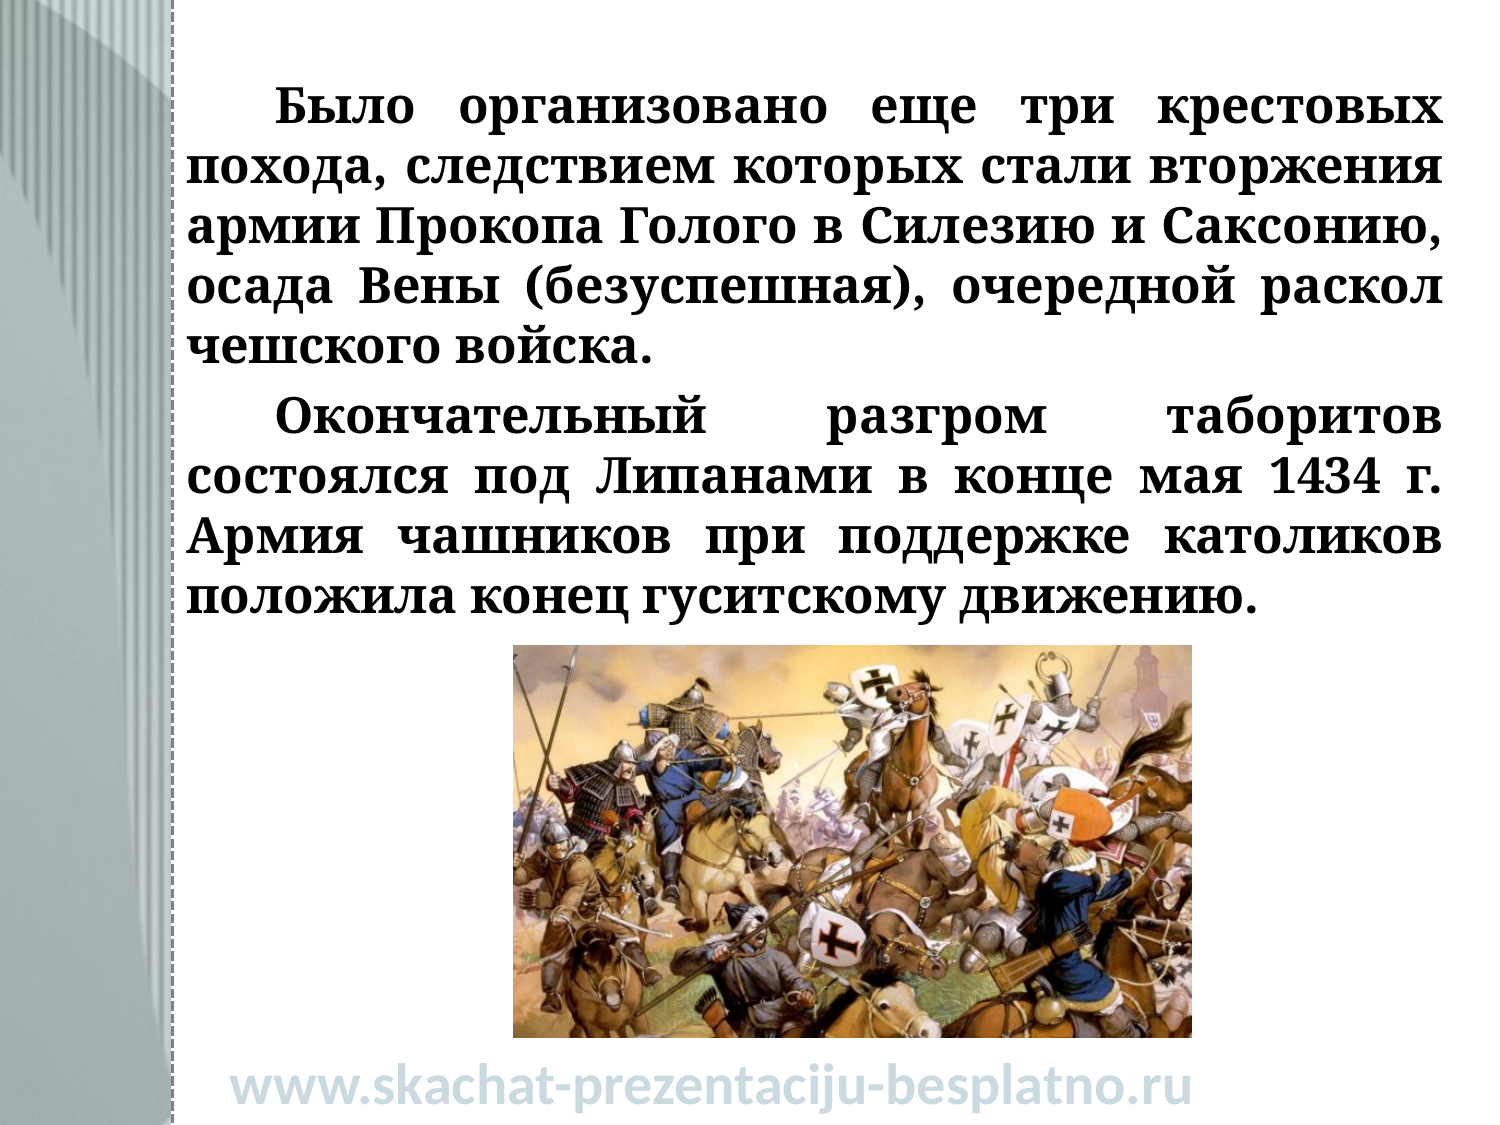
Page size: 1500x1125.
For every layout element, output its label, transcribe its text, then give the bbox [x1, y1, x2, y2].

text_box www.skachat-prezentaciju-besplatno.ru [100, 1039, 1323, 1125]
picture [513, 644, 1192, 1038]
picture [0, 0, 171, 1125]
list Было организовано еще три крестовых похода, следствием которых стали вторжения армии Прокопа Голого в Силезию и Саксонию, осада Вены (безуспешная), очередной раскол чешского войска. Окончательный разгром таборитов состоялся под Липанами в конце мая 1434 г. Армия чашников при поддержке католиков положила конец гуситскому движению. [170, 66, 1459, 670]
